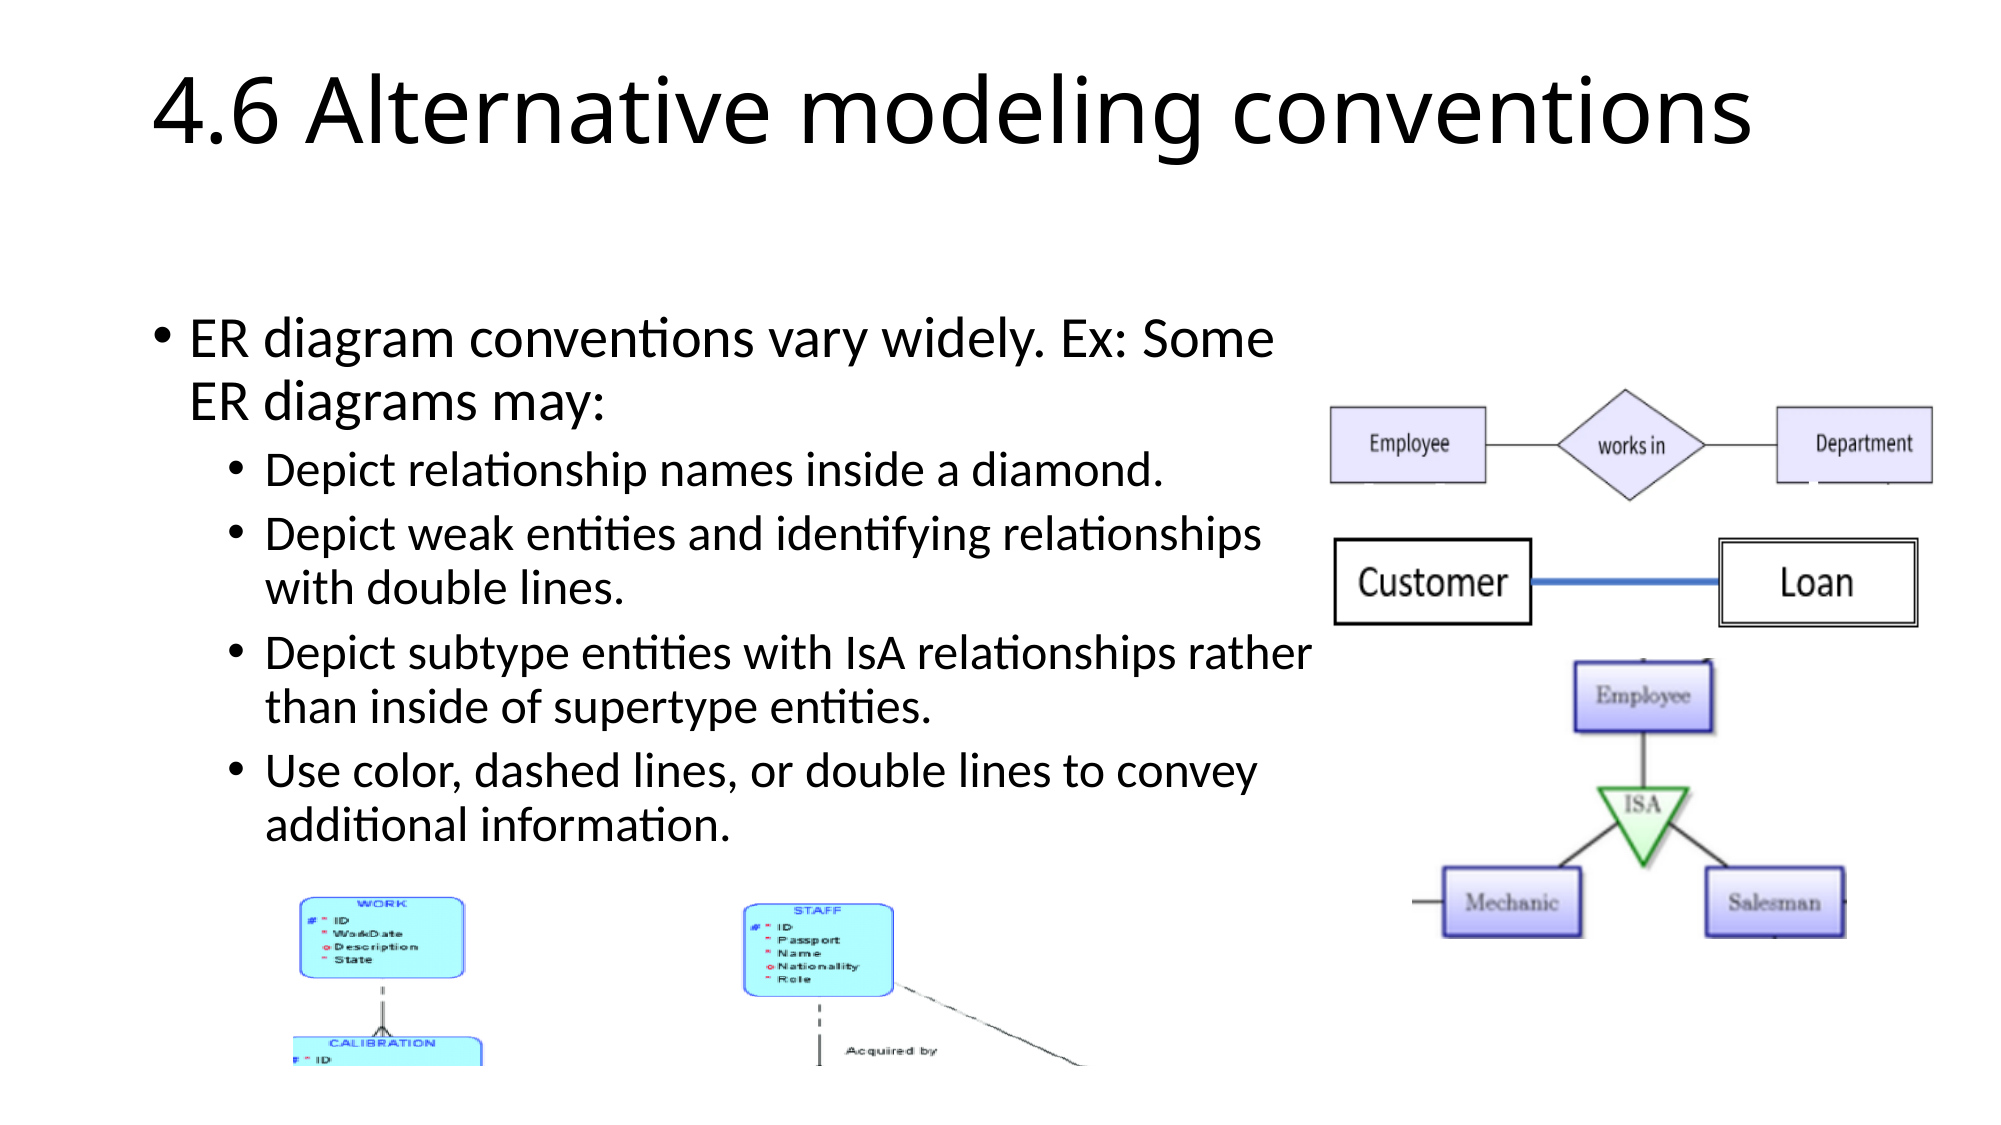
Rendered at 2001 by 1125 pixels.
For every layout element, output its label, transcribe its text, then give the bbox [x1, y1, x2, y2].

list ER diagram conventions vary widely. Ex: Some ER diagrams may: Depict relationship names inside a diamond. Depict weak entities and identifying relationships with double lines. Depict subtype entities with IsA relationships rather than inside of supertype entities. Use color, dashed lines, or double lines to convey additional information. [137, 299, 1341, 1014]
picture [292, 887, 1098, 1066]
picture [1323, 385, 1940, 939]
title 4.6 Alternative modeling conventions [137, 59, 1863, 278]
